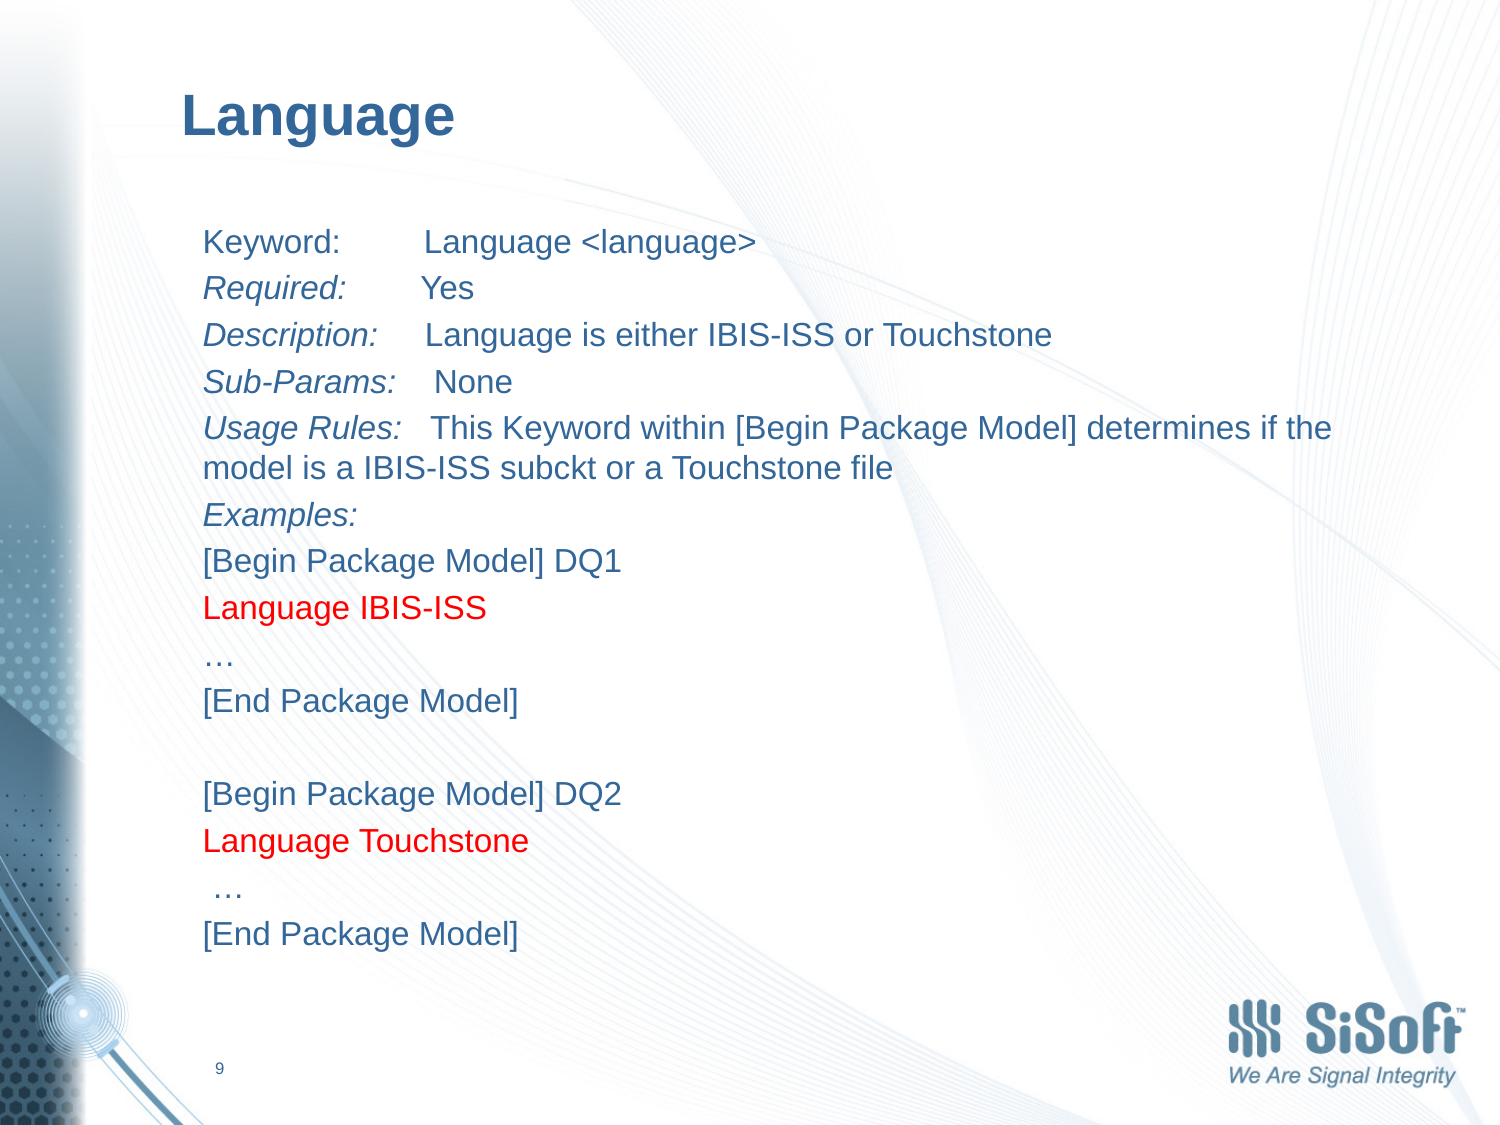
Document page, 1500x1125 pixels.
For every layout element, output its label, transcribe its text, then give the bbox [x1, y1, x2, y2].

footer 9 [200, 1050, 975, 1104]
title Language [150, 50, 1300, 175]
list Keyword: Language <language> Required: Yes Description: Language is either IBIS-ISS or Touchstone Sub-Params: None Usage Rules: This Keyword within [Begin Package Model] determines if the model is a IBIS-ISS subckt or a Touchstone file Examples: [Begin Package Model] DQ1 Language IBIS-ISS … [End Package Model] [Begin Package Model] DQ2 Language Touchstone … [End Package Model] [187, 212, 1363, 1050]
picture [0, 0, 1500, 1125]
